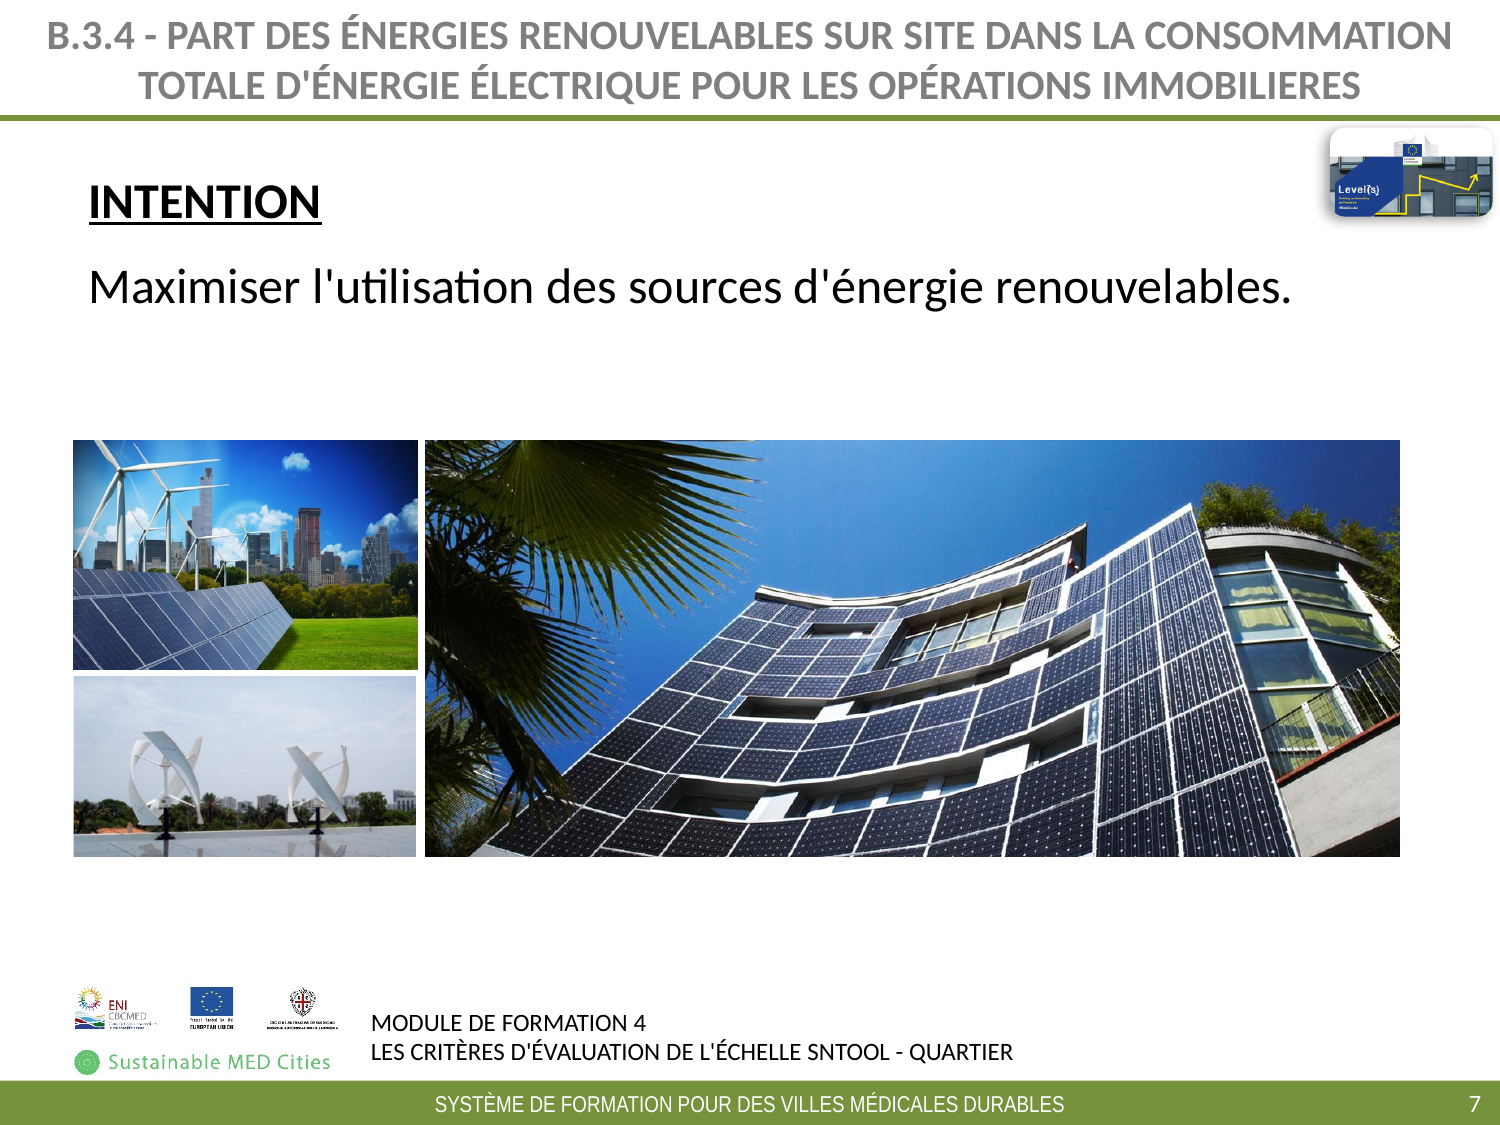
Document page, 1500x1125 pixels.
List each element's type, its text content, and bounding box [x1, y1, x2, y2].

slide_number ‹#› [1146, 1080, 1497, 1125]
list INTENTION Maximiser l'utilisation des sources d'énergie renouvelables. [73, 161, 1424, 904]
picture [73, 675, 417, 858]
picture [62, 978, 356, 1080]
picture [424, 439, 1400, 858]
picture [1329, 127, 1493, 217]
title B.3.4 - PART DES ÉNERGIES RENOUVELABLES SUR SITE DANS LA CONSOMMATION TOTALE D'ÉNERGIE ÉLECTRIQUE POUR LES OPÉRATIONS IMMOBILIERES [0, 0, 1500, 117]
picture [73, 439, 418, 670]
